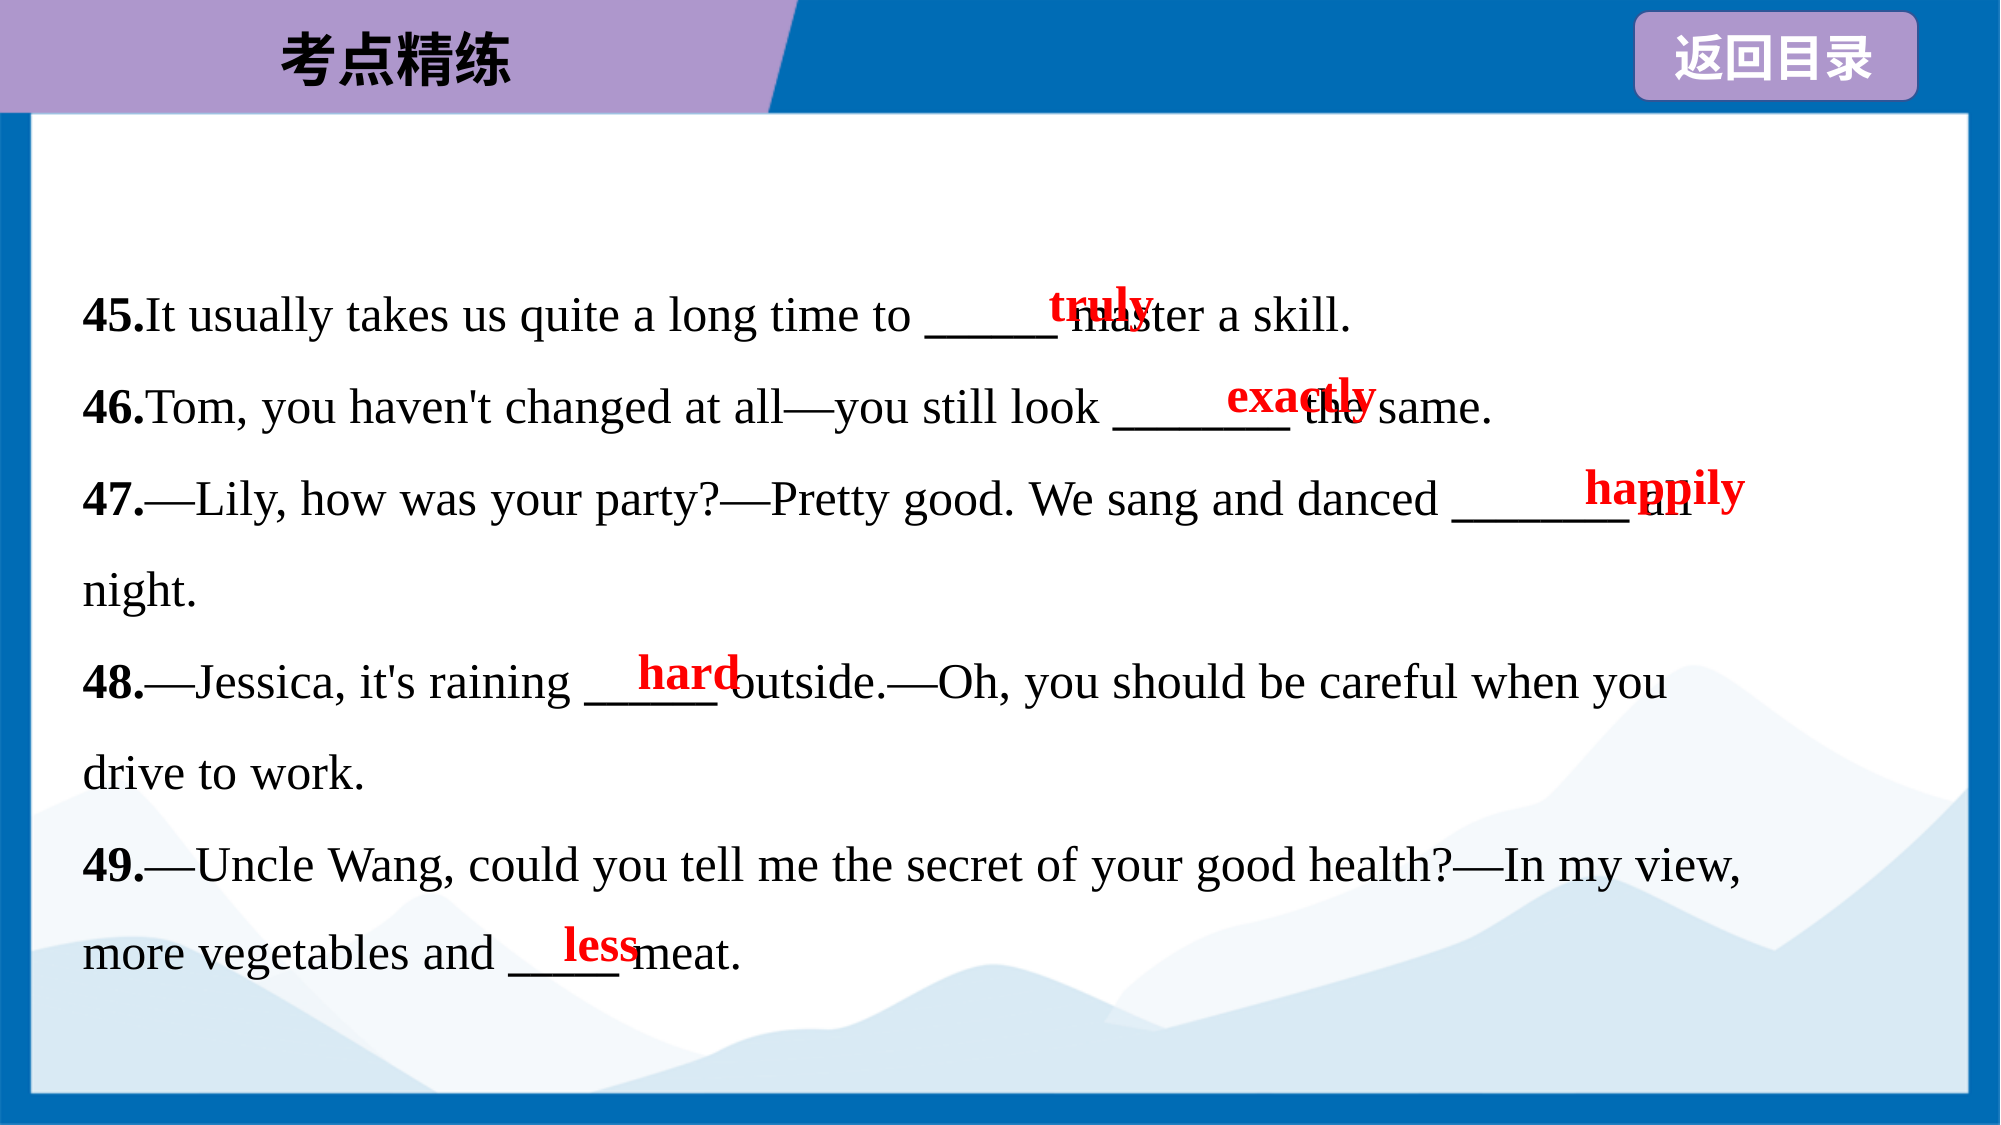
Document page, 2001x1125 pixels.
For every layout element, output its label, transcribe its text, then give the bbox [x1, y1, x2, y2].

text_box less [545, 883, 657, 963]
text_box truly [1030, 243, 1173, 322]
text_box happily [1566, 426, 1764, 506]
text_box hard [619, 612, 759, 691]
picture [0, 0, 2000, 1125]
text_box exactly [1208, 335, 1395, 414]
text_box 45.It usually takes us quite a long time to ______ master a skill. 46.Tom, you haven't changed at all—you still look ________ the same. 47.—Lily, how was your party?—Pretty good. We sang and danced ________ all night. 48.—Jessica, it's raining ______ outside.—Oh, you should be careful when you drive to work. 49.—Uncle Wang, could you tell me the secret of your good health?—In my view, more vegetables and _____ meat. [82, 250, 1917, 970]
